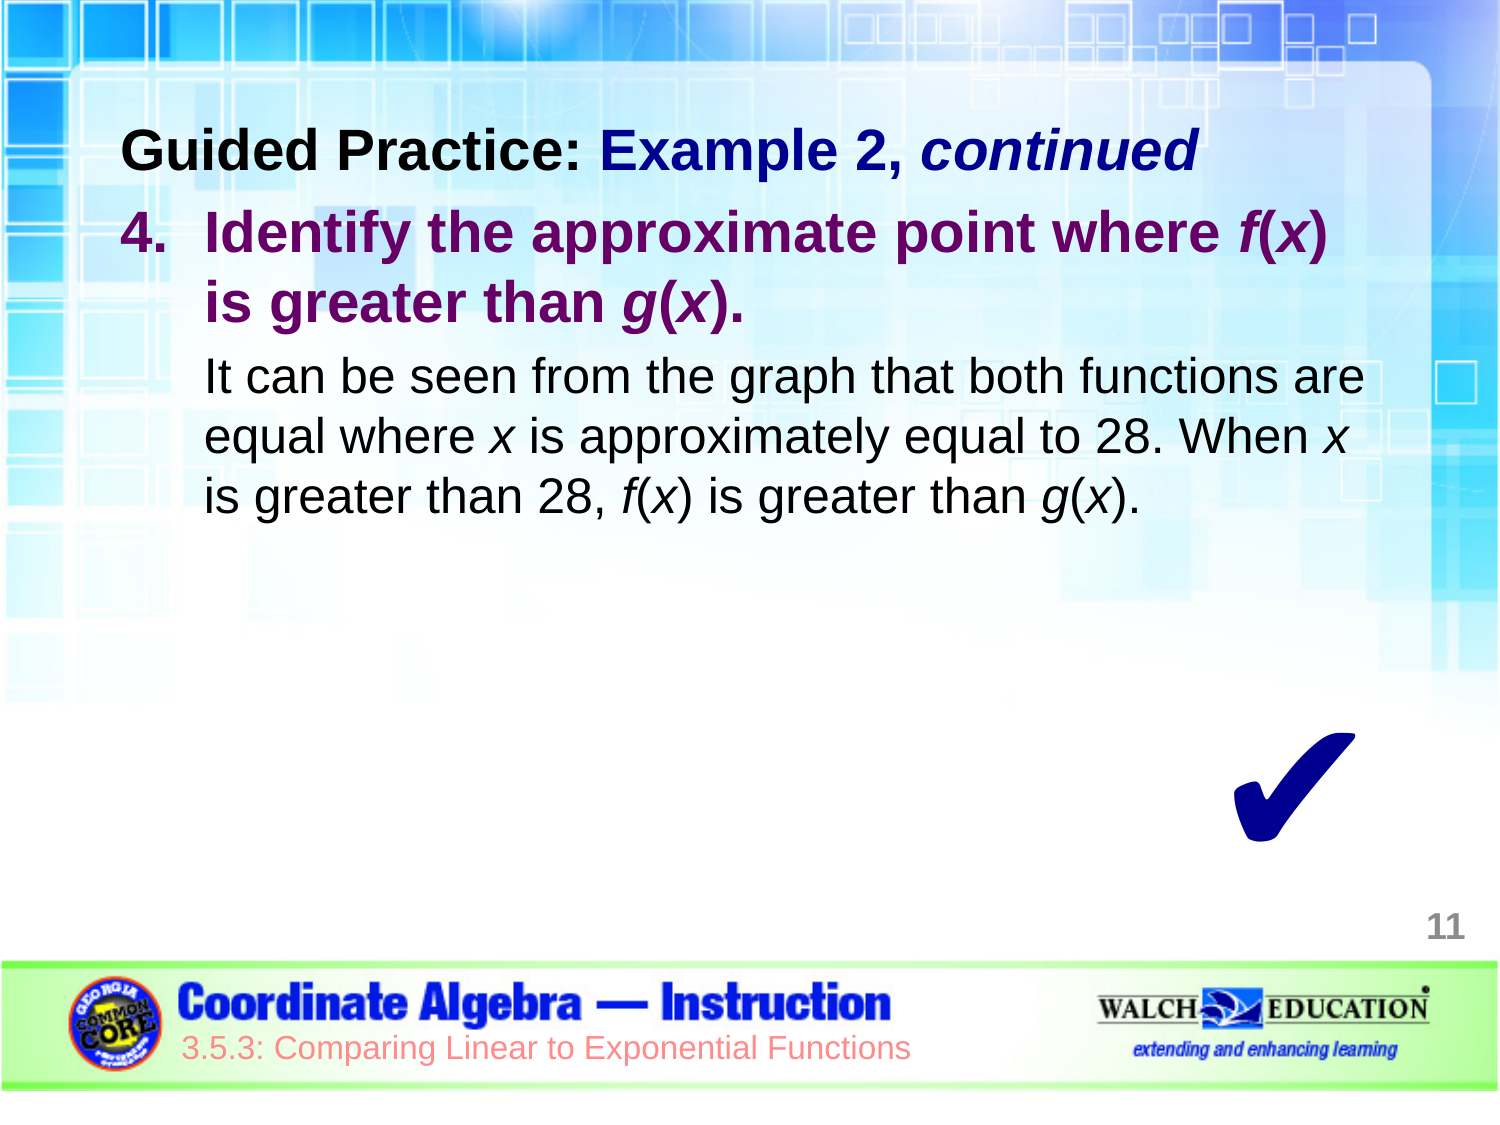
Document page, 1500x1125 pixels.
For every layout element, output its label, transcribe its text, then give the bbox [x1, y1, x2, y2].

footer 3.5.3: Comparing Linear to Exponential Functions [166, 1024, 1080, 1069]
slide_number 11 [1361, 901, 1481, 949]
picture [1, 0, 1500, 1091]
subtitle Guided Practice: Example 2, continued Identify the approximate point where f(x) is greater than g(x). It can be seen from the graph that both functions are equal where x is approximately equal to 28. When x is greater than 28, f(x) is greater than g(x). [105, 105, 1394, 925]
text_box ✔ [1128, 651, 1394, 907]
